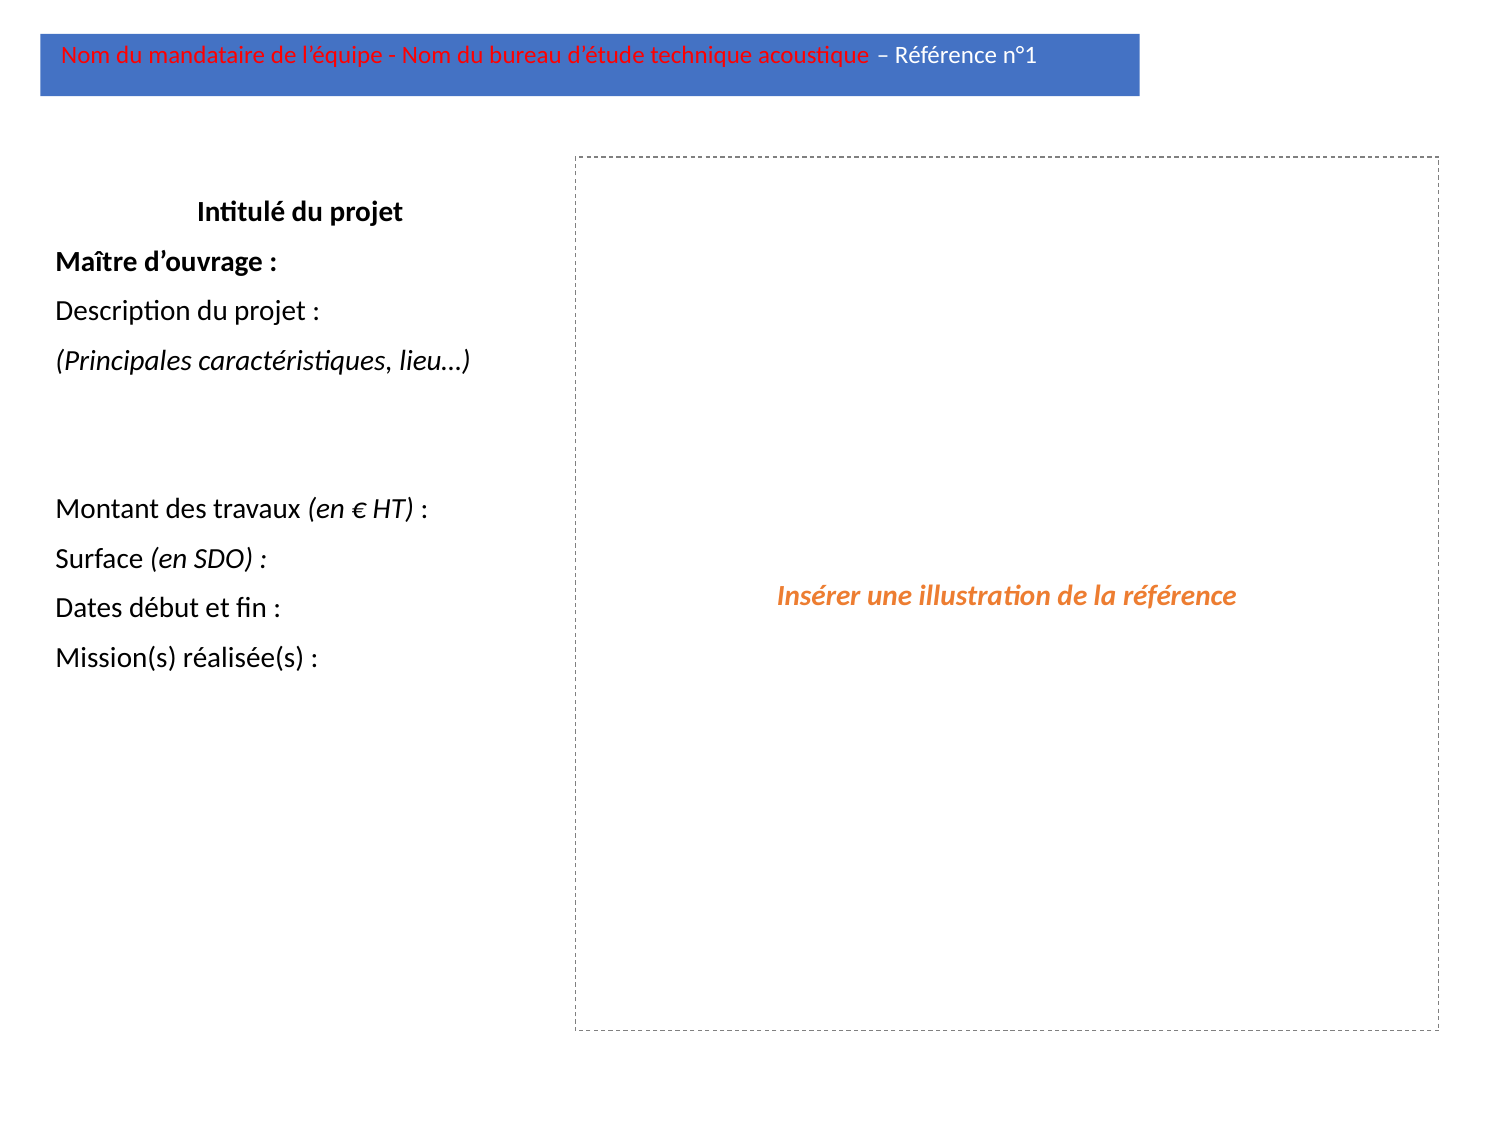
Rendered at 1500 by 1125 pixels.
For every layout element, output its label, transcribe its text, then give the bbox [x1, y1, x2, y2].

text_box Intitulé du projet Maître d’ouvrage : Description du projet : (Principales caractéristiques, lieu…) Montant des travaux (en € HT) : Surface (en SDO) : Dates début et fin : Mission(s) réalisée(s) : [40, 184, 561, 681]
text_box Insérer une illustration de la référence [574, 156, 1440, 1032]
text_box Nom du mandataire de l’équipe - Nom du bureau d’étude technique acoustique – Référence n°1 [40, 33, 1140, 97]
